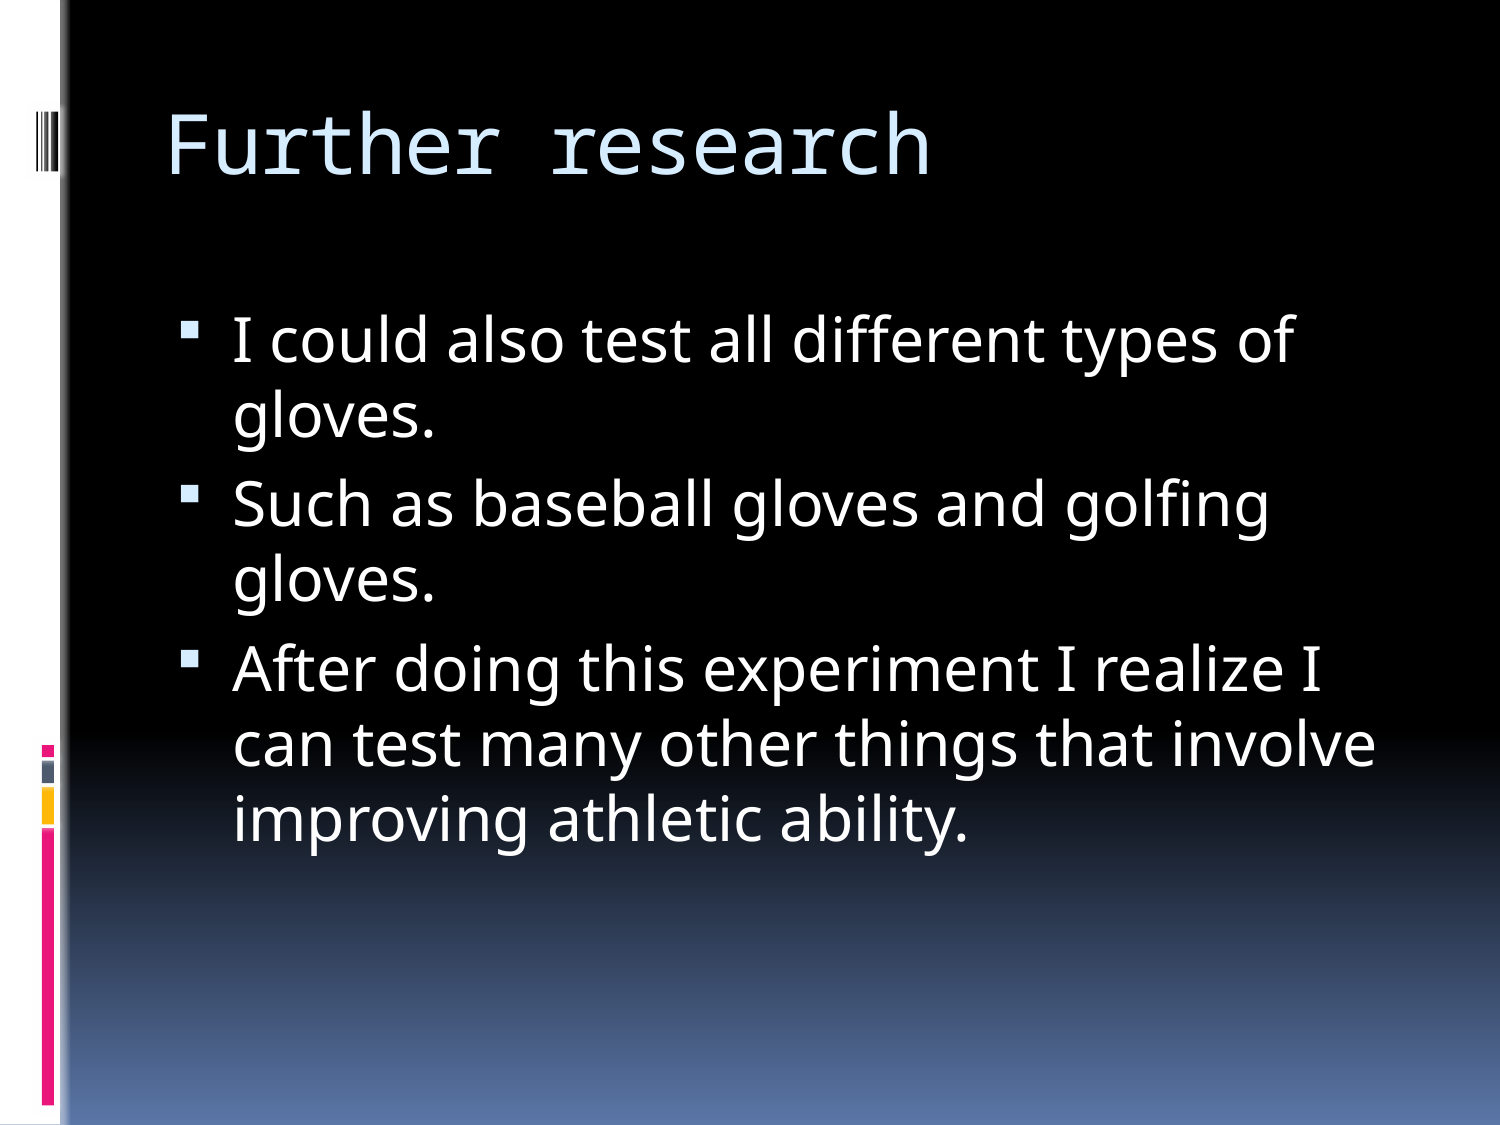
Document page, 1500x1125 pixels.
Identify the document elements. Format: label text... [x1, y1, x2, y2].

list I could also test all different types of gloves. Such as baseball gloves and golfing gloves. After doing this experiment I realize I can test many other things that involve improving athletic ability. [150, 292, 1425, 1043]
title Further research [150, 83, 1425, 234]
